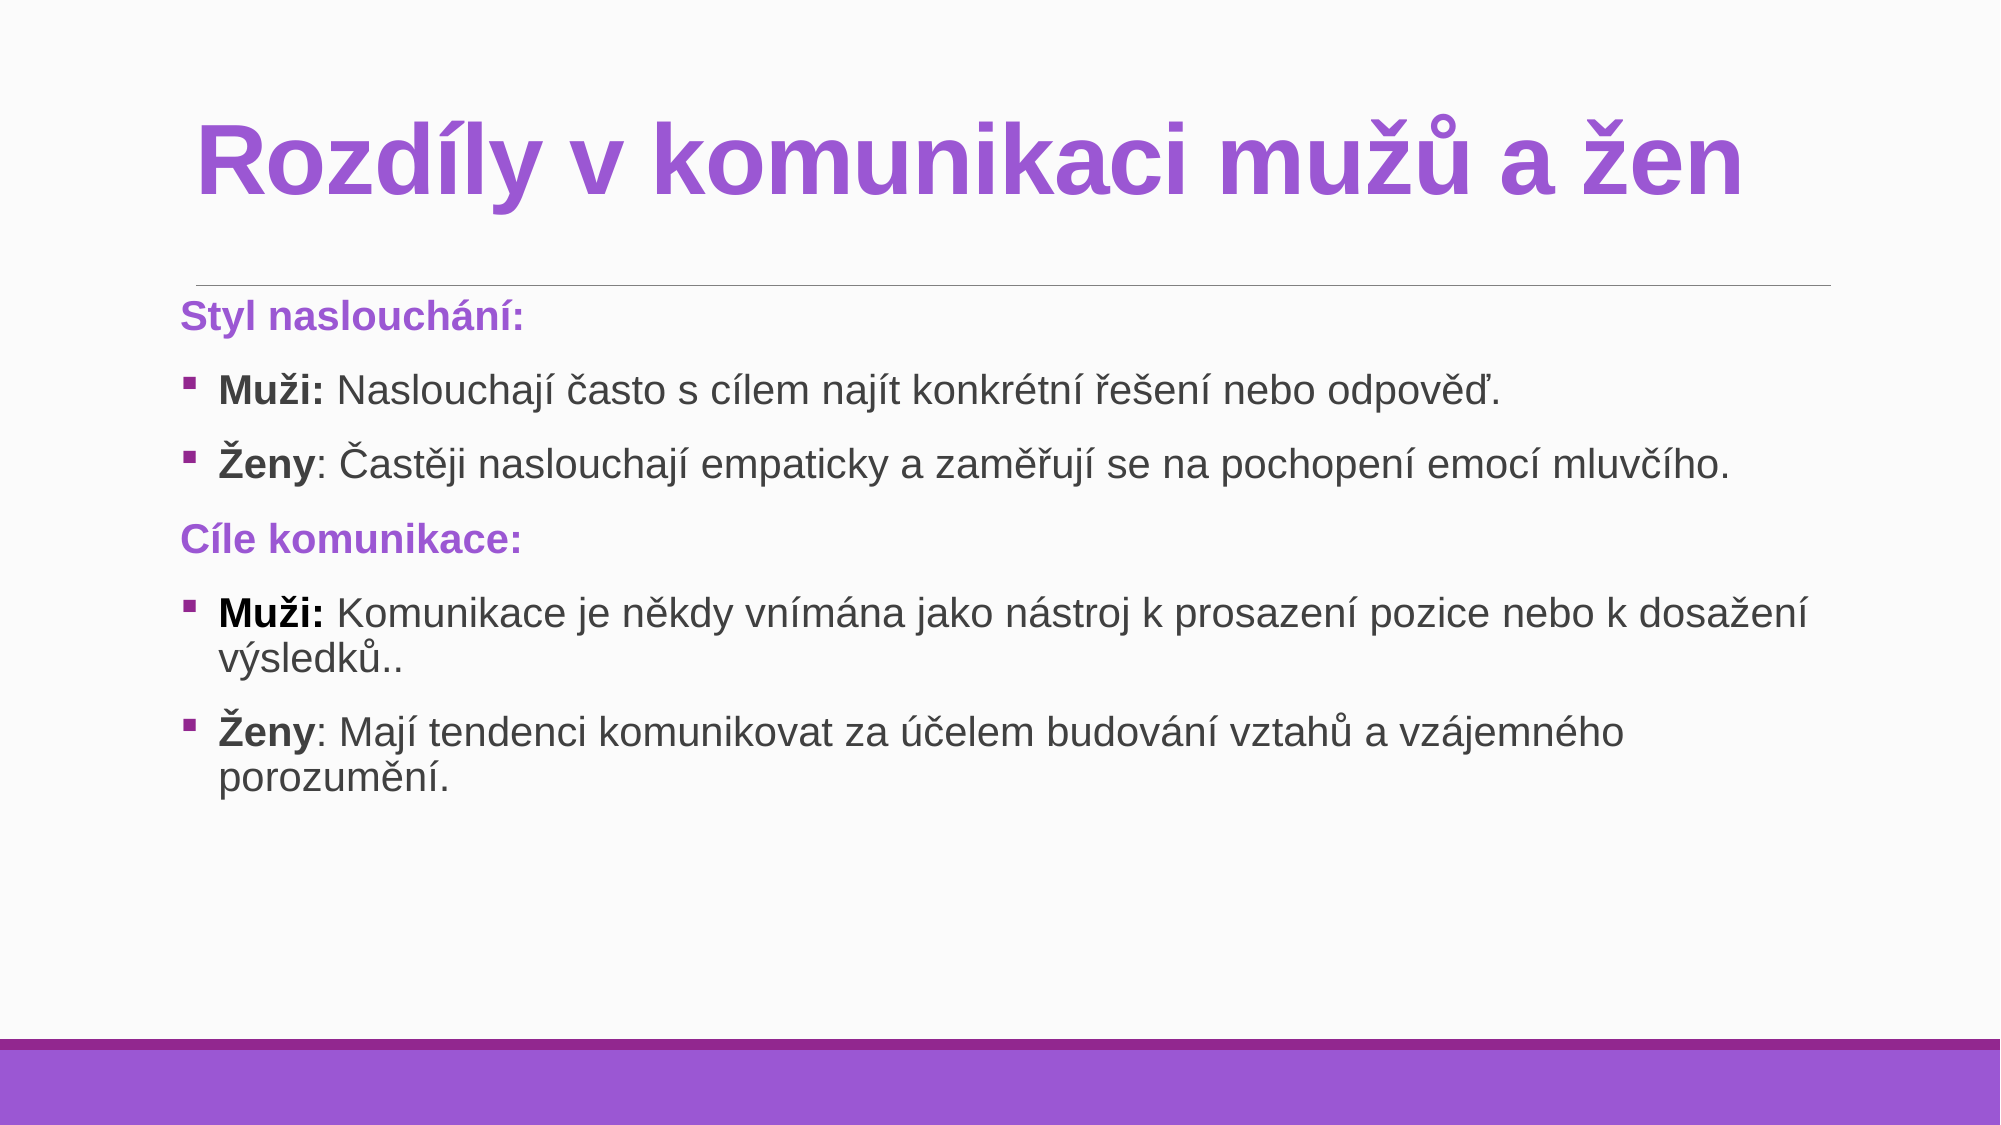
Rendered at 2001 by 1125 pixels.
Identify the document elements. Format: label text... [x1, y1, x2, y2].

list Styl naslouchání: Muži: Naslouchají často s cílem najít konkrétní řešení nebo odpověď. Ženy: Častěji naslouchají empaticky a zaměřují se na pochopení emocí mluvčího. Cíle komunikace: Muži: Komunikace je někdy vnímána jako nástroj k prosazení pozice nebo k dosažení výsledků.. Ženy: Mají tendenci komunikovat za účelem budování vztahů a vzájemného porozumění. [180, 286, 1830, 1037]
title Rozdíly v komunikaci mužů a žen [180, 47, 1830, 223]
